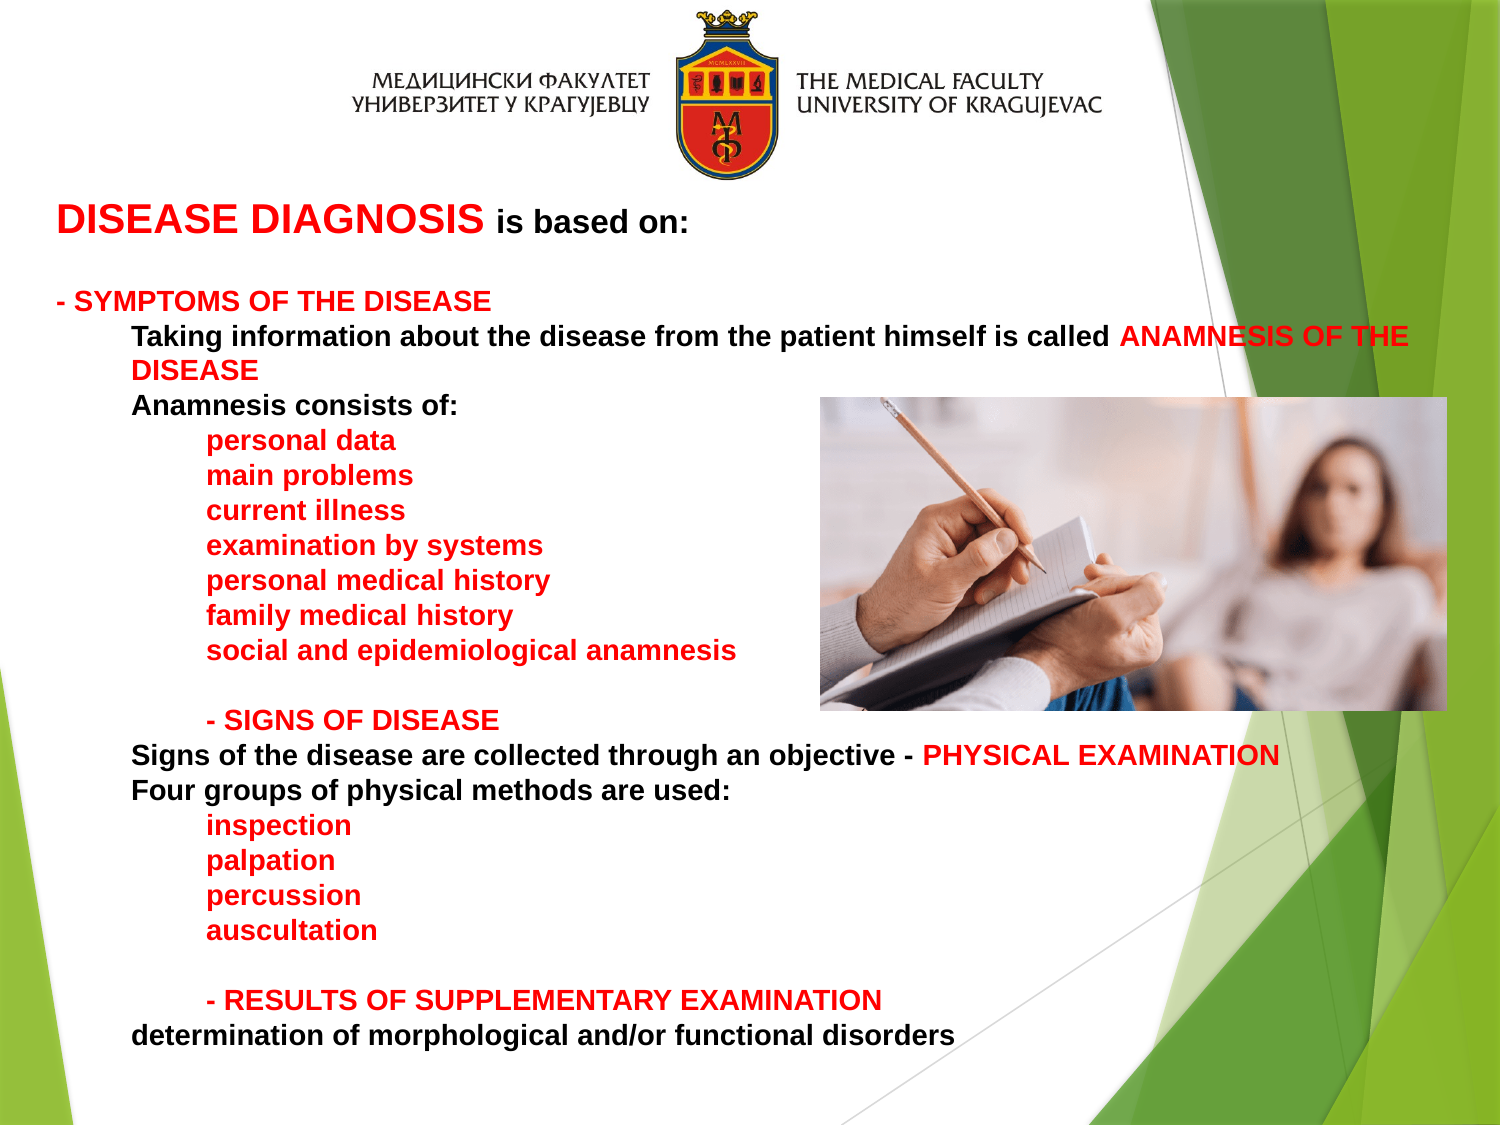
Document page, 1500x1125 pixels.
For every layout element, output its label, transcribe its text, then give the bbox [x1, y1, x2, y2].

picture [328, 0, 1125, 184]
picture [820, 396, 1448, 711]
text_box DISEASE DIAGNOSIS is based on: - SYMPTOMS OF THE DISEASE Taking information about the disease from the patient himself is called ANAMNESIS OF THE DISEASE Anamnesis consists of: personal data main problems current illness examination by systems personal medical history family medical history social and epidemiological anamnesis - SIGNS OF DISEASE Signs of the disease are collected through an objective - PHYSICAL EXAMINATION Four groups of physical methods are used: inspection palpation percussion auscultation - RESULTS OF SUPPLEMENTARY EXAMINATION determination of morphological and/or functional disorders [41, 184, 1460, 1059]
